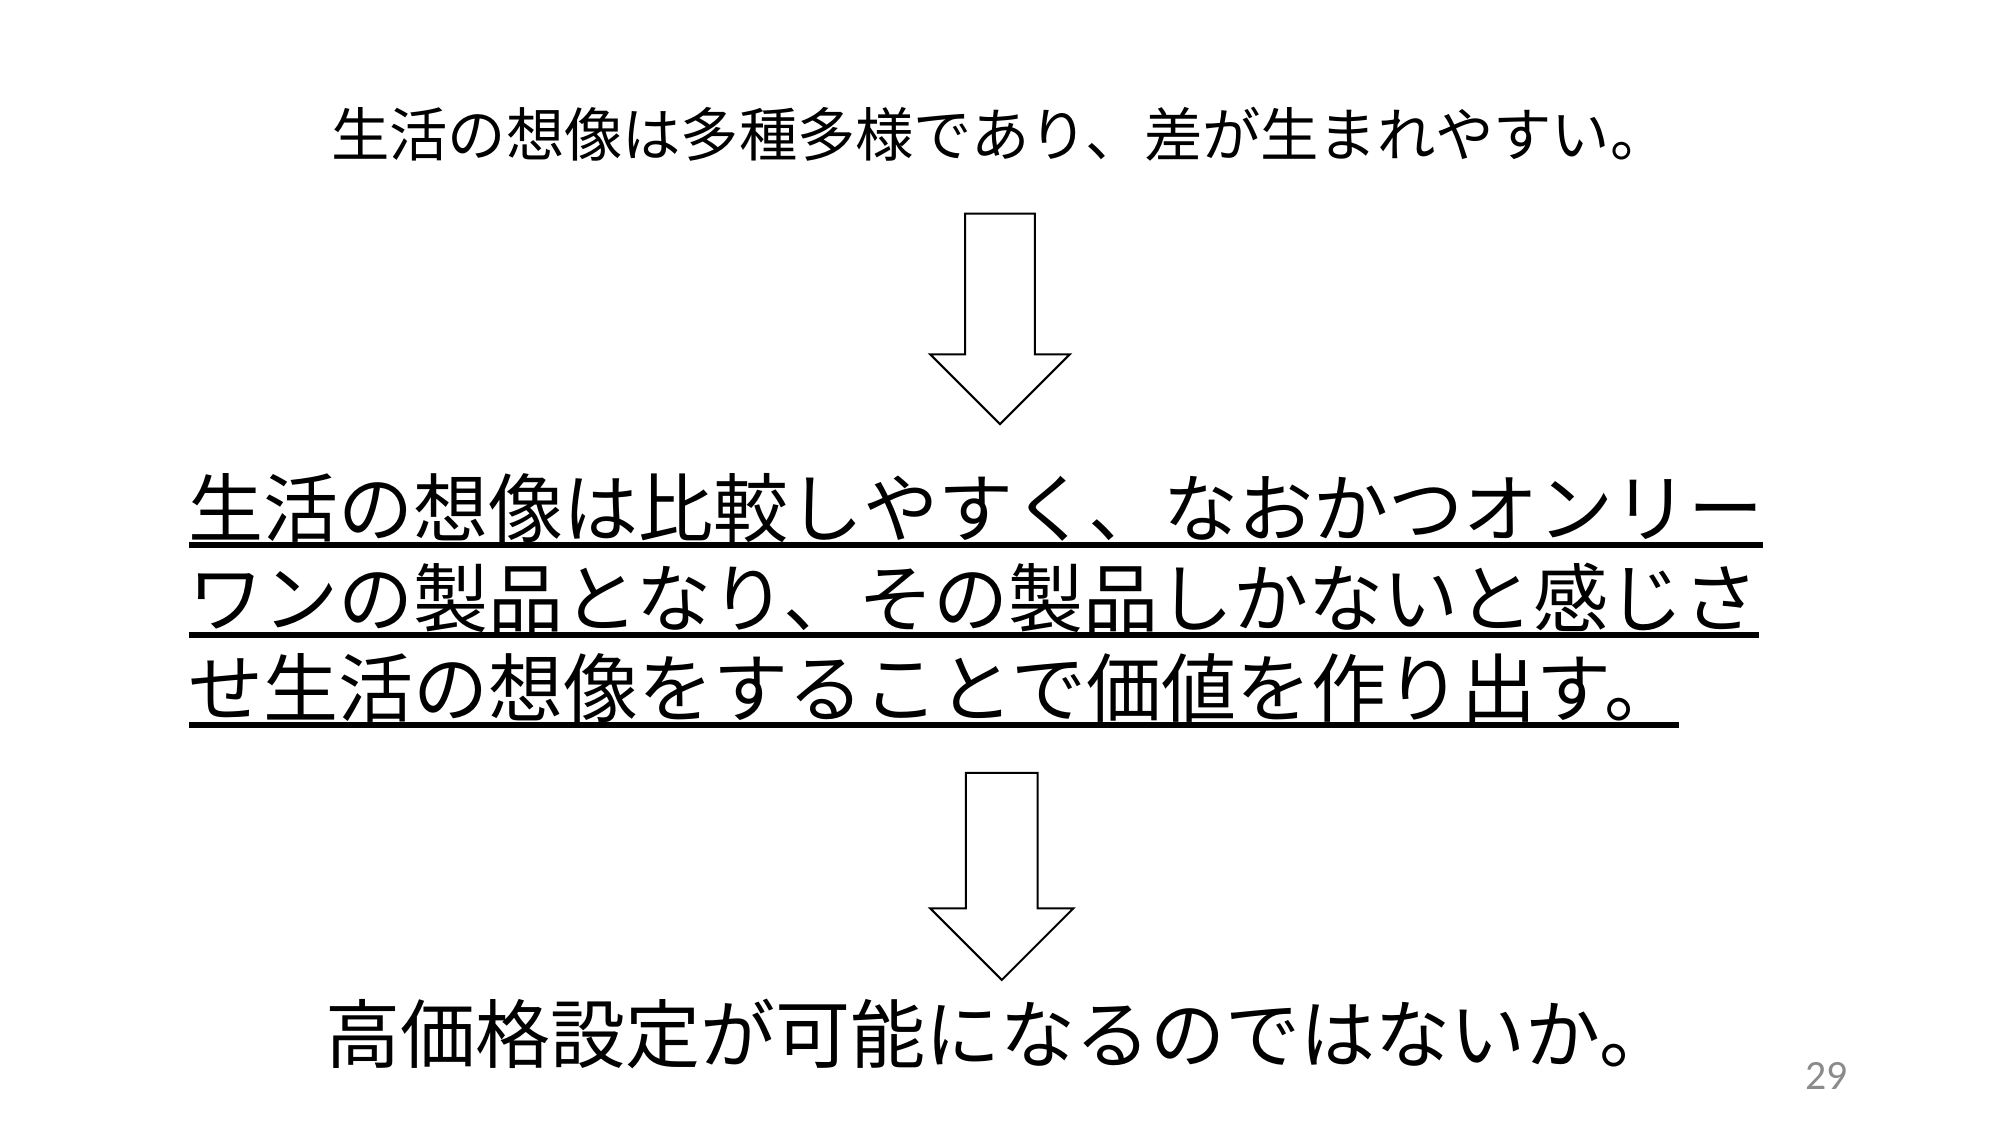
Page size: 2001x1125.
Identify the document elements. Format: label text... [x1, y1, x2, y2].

text_box [927, 771, 1076, 982]
list 生活の想像は多種多様であり、差が生まれやすい。 [137, 98, 1863, 1014]
text_box 生活の想像は比較しやすく、なおかつオンリーワンの製品となり、その製品しかないと感じさせ生活の想像をすることで価値を作り出す。 [174, 454, 1826, 740]
slide_number 29 [1412, 1042, 1863, 1103]
text_box 高価格設定が可能になるのではないか。 [158, 979, 1842, 1085]
text_box [927, 212, 1073, 426]
